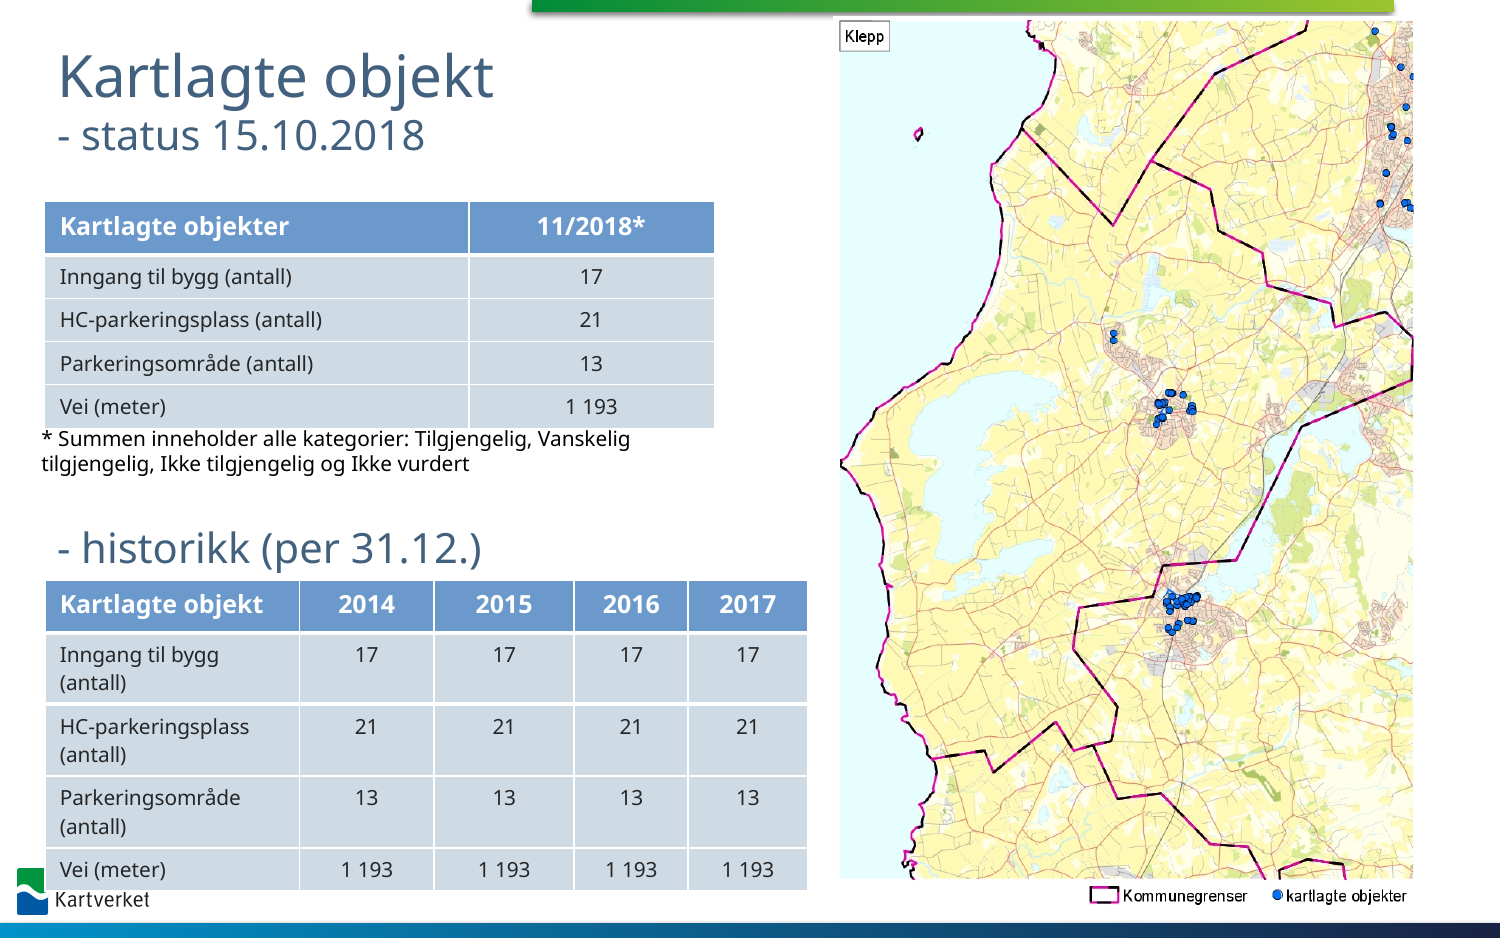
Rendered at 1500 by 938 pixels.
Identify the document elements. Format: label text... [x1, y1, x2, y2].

table_cell 13 [689, 777, 807, 847]
table_header Kartlagte objekter [45, 202, 468, 253]
table_cell 21 [575, 706, 687, 775]
table_header 2014 [300, 581, 433, 631]
table_header 11/2018* [470, 202, 714, 253]
table_cell Vei (meter) [45, 385, 468, 417]
text_box * Summen inneholder alle kategorier: Tilgjengelig, Vanskelig tilgjengelig, Ikke tilgjengelig og Ikke vurdert [26, 417, 711, 483]
picture [833, 16, 1419, 913]
table_header 2015 [435, 581, 573, 631]
text_box - historikk (per 31.12.) [42, 496, 828, 580]
table_cell 17 [575, 635, 687, 702]
table_cell 13 [435, 777, 573, 847]
table_cell 21 [689, 706, 807, 775]
table_cell Parkeringsområde (antall) [45, 342, 468, 384]
table_header 2016 [575, 581, 687, 631]
table_cell 17 [300, 635, 433, 702]
table_cell 21 [300, 706, 433, 775]
table_cell Parkeringsområde (antall) [46, 777, 299, 847]
table_cell 17 [689, 635, 807, 702]
table_header Kartlagte objekt [46, 581, 299, 631]
table_cell 21 [435, 706, 573, 775]
table_cell HC-parkeringsplass (antall) [45, 299, 468, 341]
table_cell 13 [575, 777, 687, 847]
table_cell 1 193 [689, 849, 807, 890]
table_cell Inngang til bygg (antall) [45, 257, 468, 298]
table_cell Inngang til bygg (antall) [46, 635, 299, 702]
table_cell 17 [435, 635, 573, 702]
text_box Kartlagte objekt - status 15.10.2018 [42, 24, 828, 167]
table_cell 1 193 [300, 849, 433, 890]
table_cell 13 [300, 777, 433, 847]
table_cell 1 193 [575, 849, 687, 890]
table_cell 1 193 [470, 385, 714, 428]
table_header 2017 [689, 581, 807, 631]
table_cell HC-parkeringsplass (antall) [46, 706, 299, 775]
table_cell 17 [470, 257, 714, 298]
table_cell 13 [470, 342, 714, 384]
table_cell Vei (meter) [46, 849, 299, 890]
table_cell 21 [470, 299, 714, 341]
table_cell 1 193 [435, 849, 573, 890]
